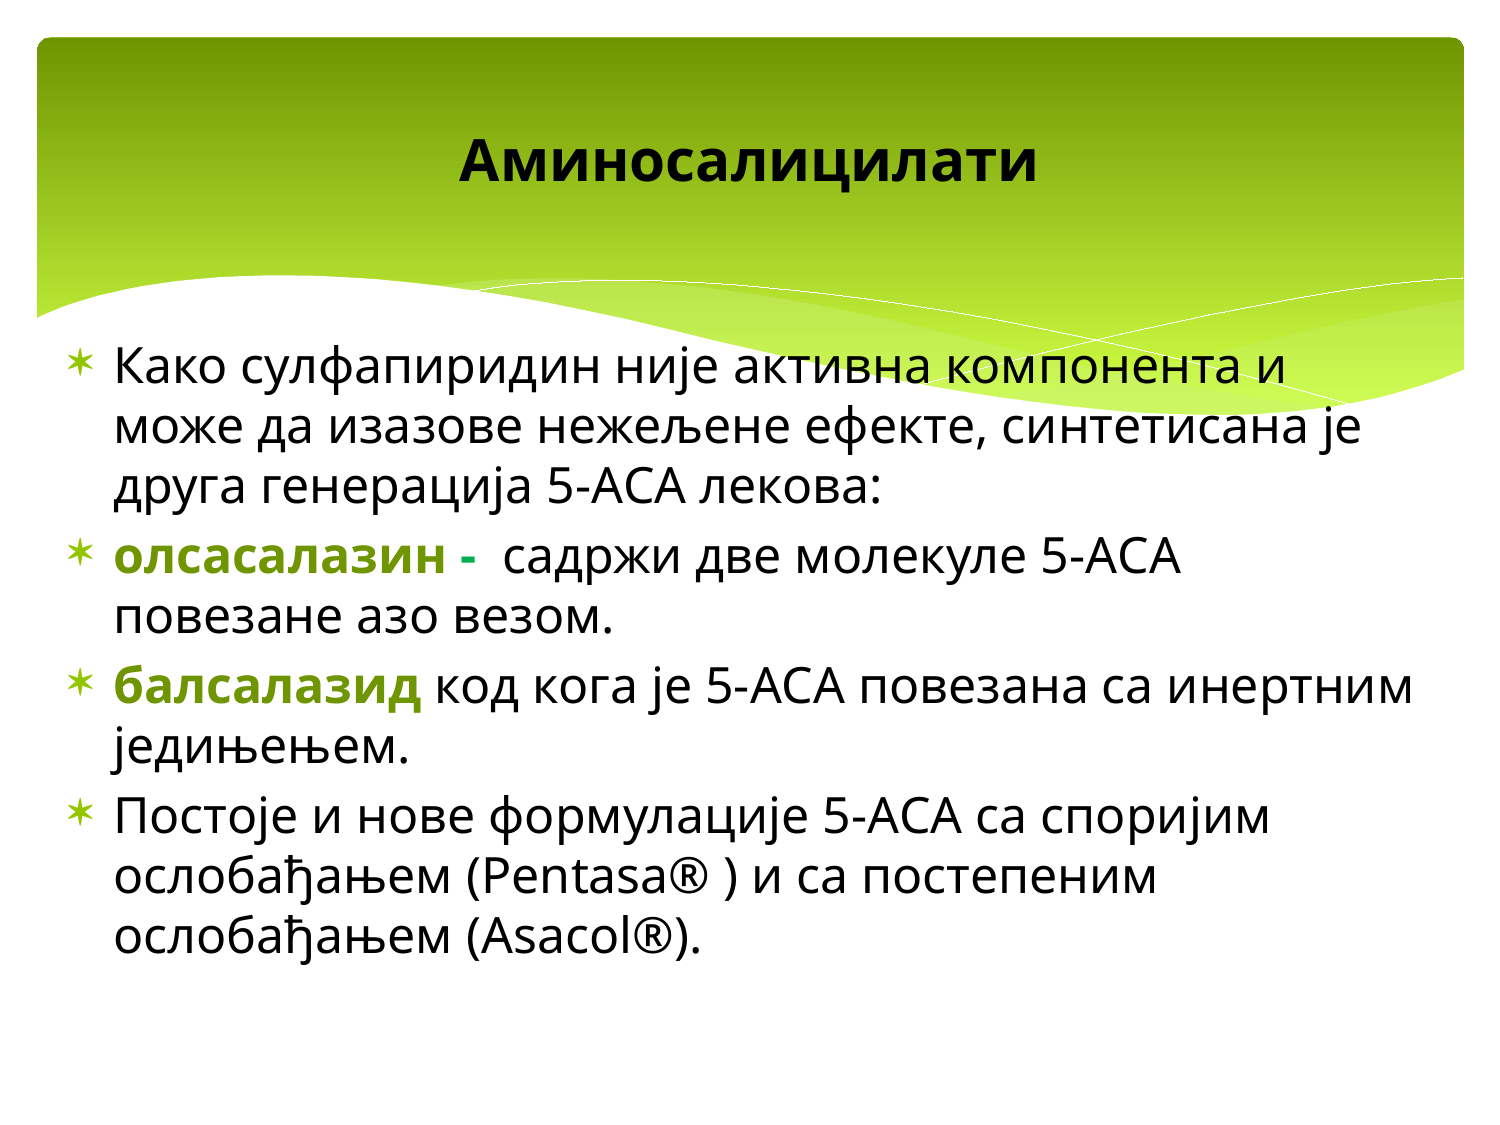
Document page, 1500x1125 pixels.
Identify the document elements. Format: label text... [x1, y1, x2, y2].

list Како сулфапиридин није активна компонента и може да изазове нежељене ефекте, синтетисана је друга генерација 5-АСА лекова: олсасалазин - садржи две молекуле 5-АСА повезане азо везом. балсалазид код кога је 5-АСА повезана са инертним једињењем. Постоје и нове формулације 5-АСА са споријим ослобађањем (Pentasa® ) и са постепеним ослобађањем (Asacol®). [53, 326, 1436, 1083]
title Аминосалицилати [75, 55, 1425, 261]
